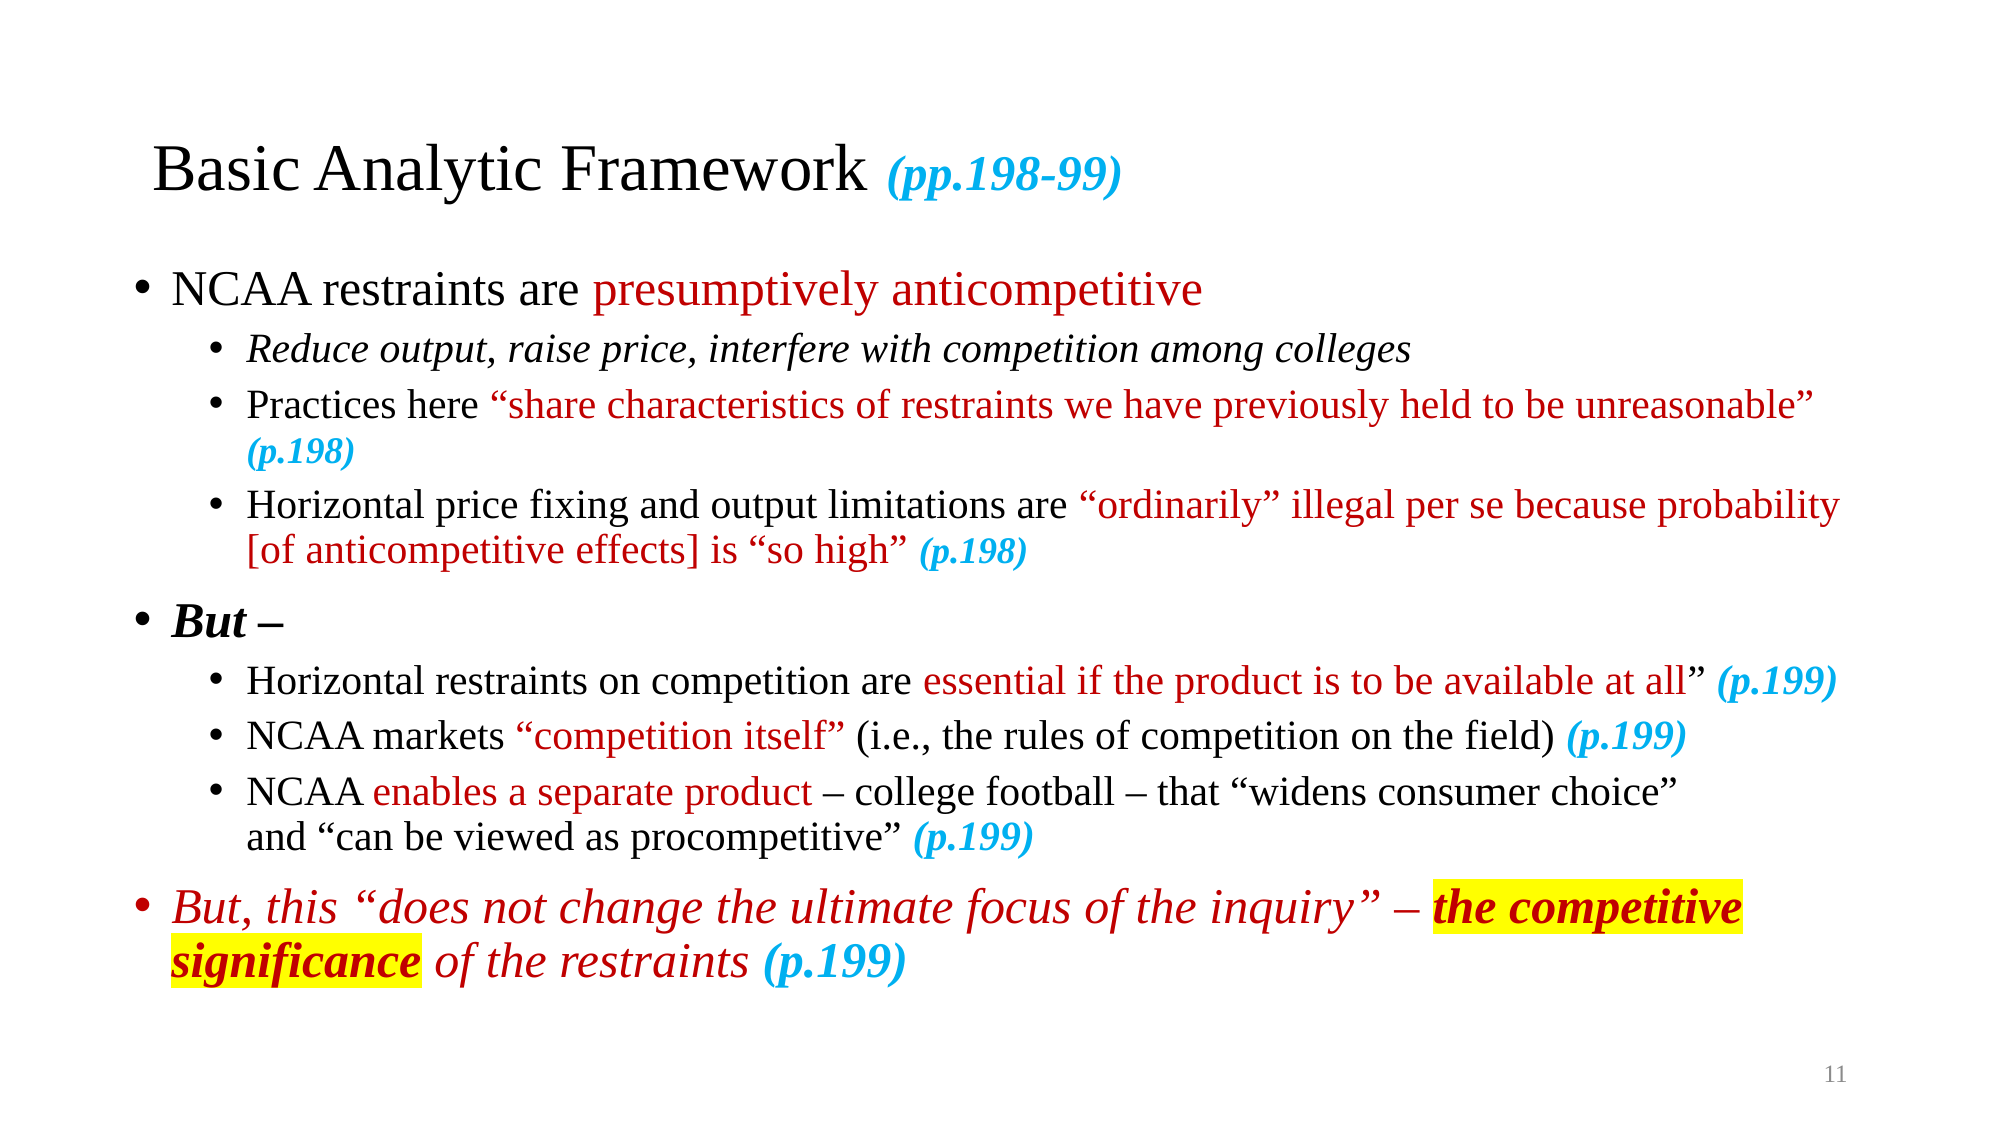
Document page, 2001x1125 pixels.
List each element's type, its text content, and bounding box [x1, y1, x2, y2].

slide_number 11 [1412, 1042, 1863, 1103]
title Basic Analytic Framework (pp.198-99) [137, 59, 1863, 255]
list NCAA restraints are presumptively anticompetitive Reduce output, raise price, interfere with competition among colleges Practices here “share characteristics of restraints we have previously held to be unreasonable” (p.198) Horizontal price fixing and output limitations are “ordinarily” illegal per se because probability [of anticompetitive effects] is “so high” (p.198) But – Horizontal restraints on competition are essential if the product is to be available at all” (p.199) NCAA markets “competition itself” (i.e., the rules of competition on the field) (p.199) NCAA enables a separate product – college football – that “widens consumer choice” and “can be viewed as procompetitive” (p.199) But, this “does not change the ultimate focus of the inquiry” – the competitive significance of the restraints (p.199) [118, 255, 1882, 1077]
